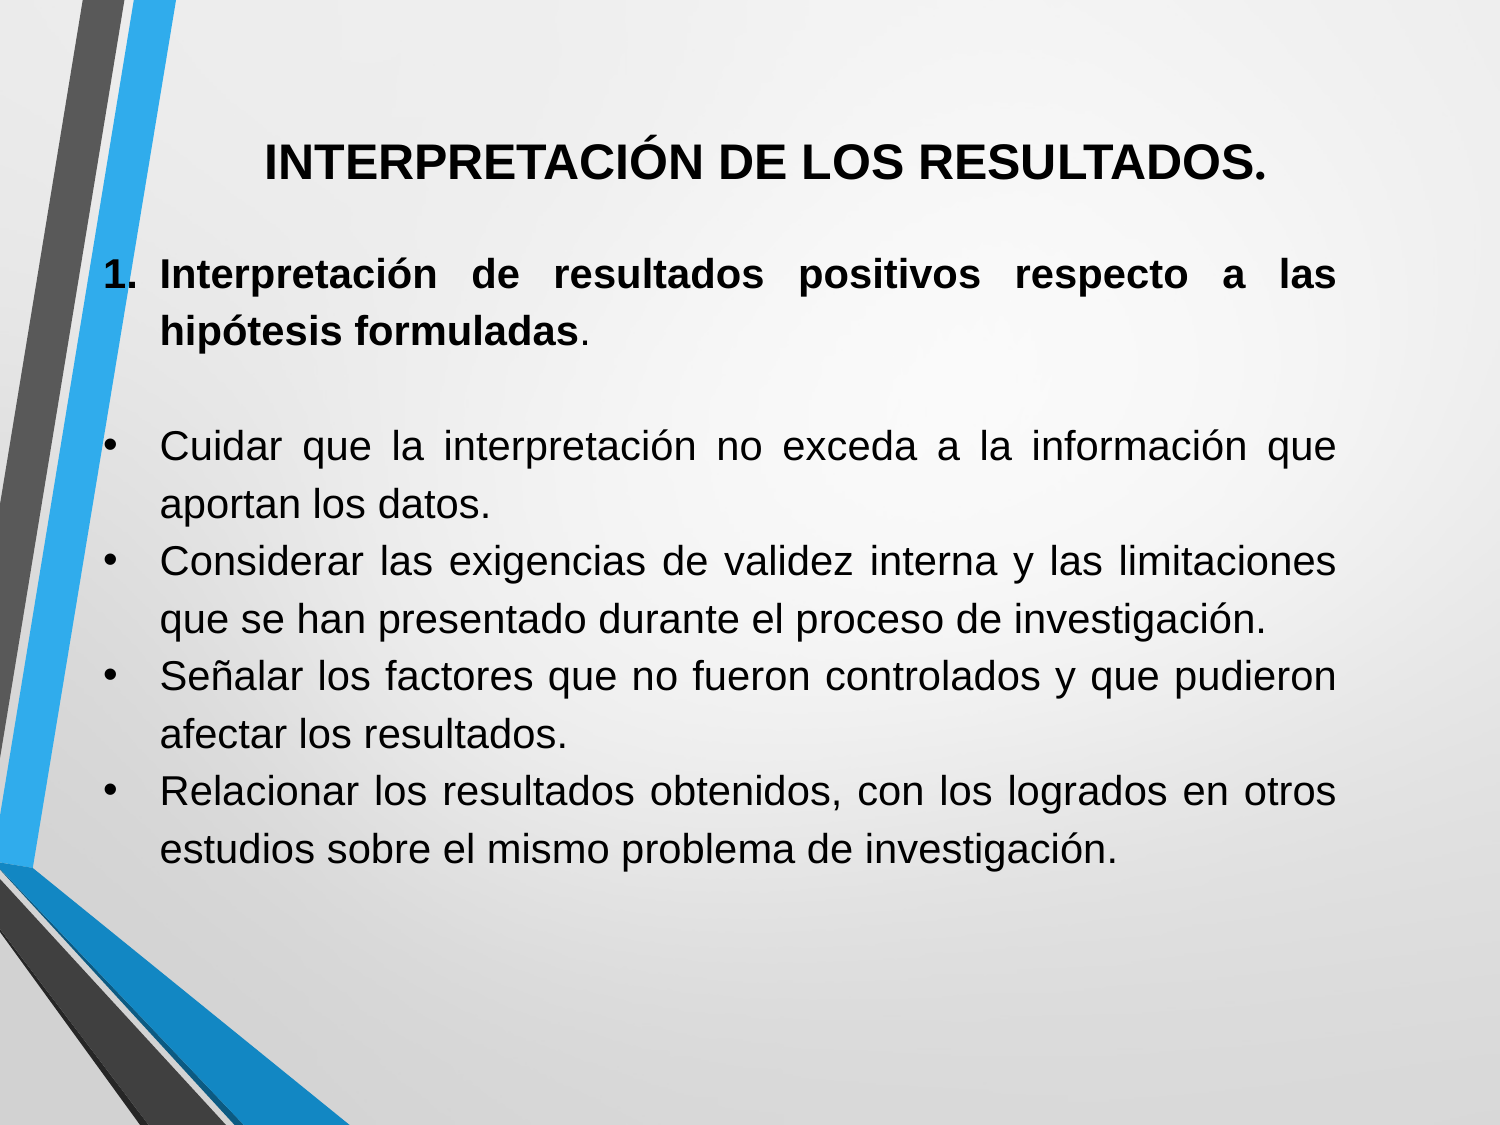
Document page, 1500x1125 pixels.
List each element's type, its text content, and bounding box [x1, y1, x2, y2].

text_box INTERPRETACIÓN DE LOS RESULTADOS. [235, 113, 1283, 198]
text_box Interpretación de resultados positivos respecto a las hipótesis formuladas. Cuidar que la interpretación no exceda a la información que aportan los datos. Considerar las exigencias de validez interna y las limitaciones que se han presentado durante el proceso de investigación. Señalar los factores que no fueron controlados y que pudieron afectar los resultados. Relacionar los resultados obtenidos, con los logrados en otros estudios sobre el mismo problema de investigación. [88, 231, 1353, 937]
